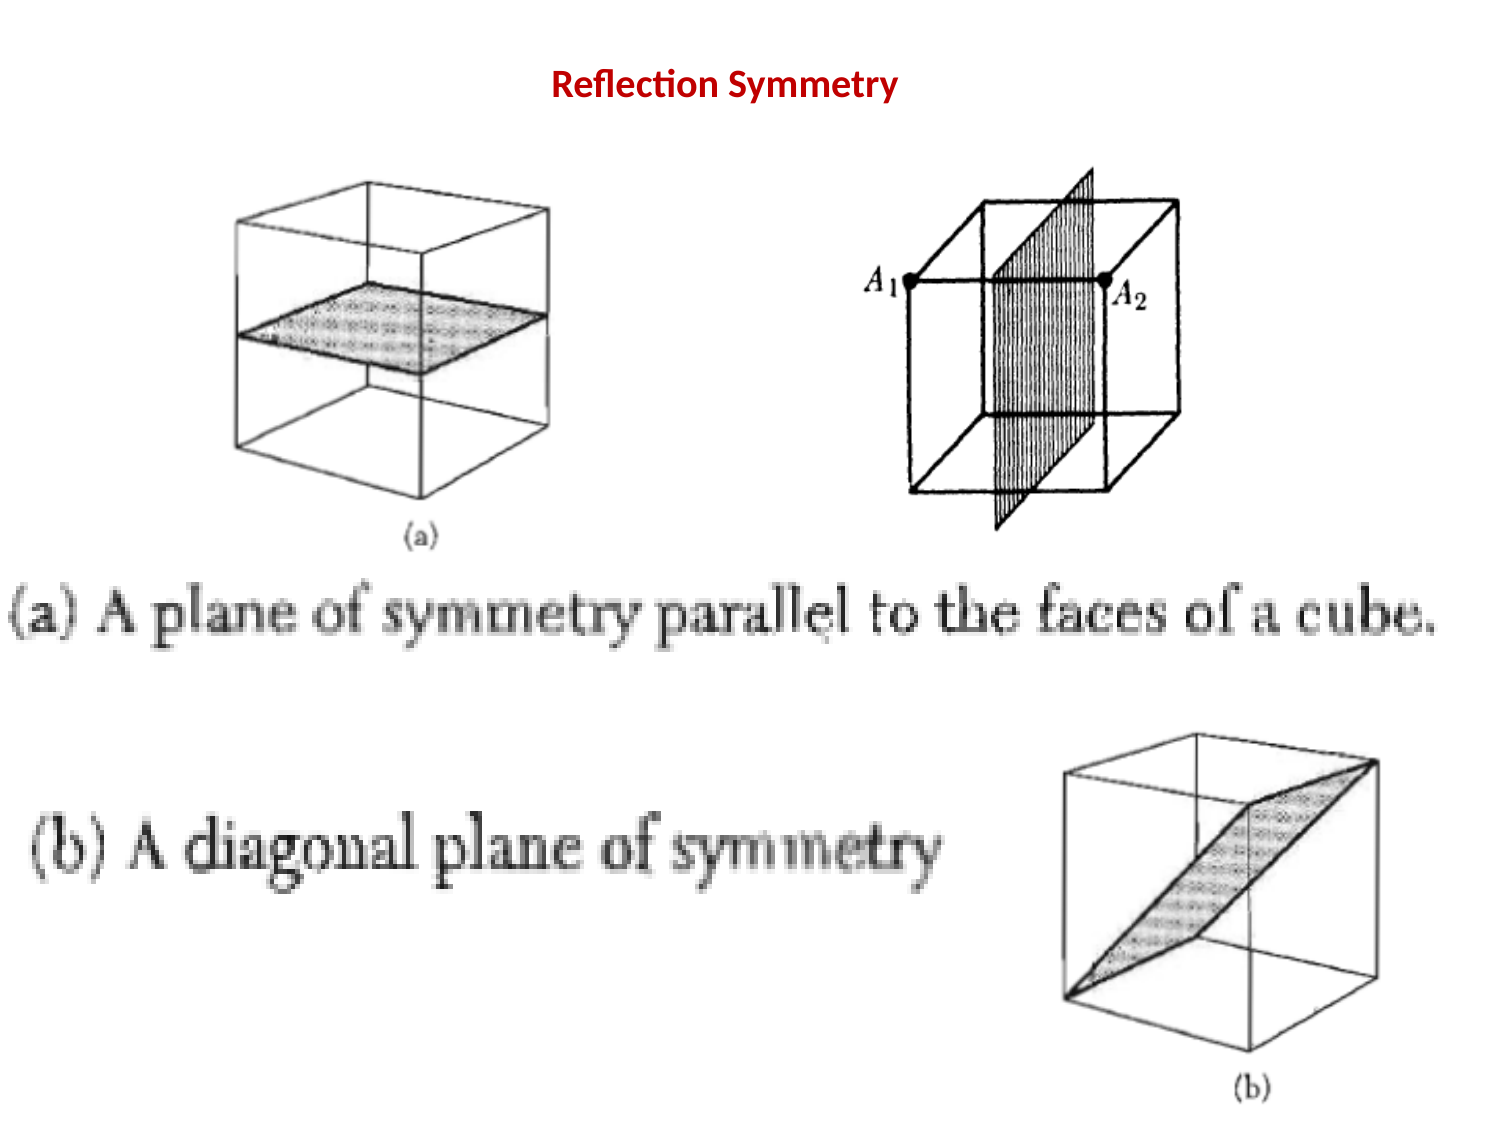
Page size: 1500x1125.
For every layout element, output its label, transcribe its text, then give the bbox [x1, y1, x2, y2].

title Reflection Symmetry [87, 0, 1363, 137]
picture [849, 149, 1202, 537]
subtitle [37, 137, 1463, 1088]
picture [1012, 715, 1458, 1125]
picture [24, 787, 951, 899]
picture [0, 149, 1451, 657]
